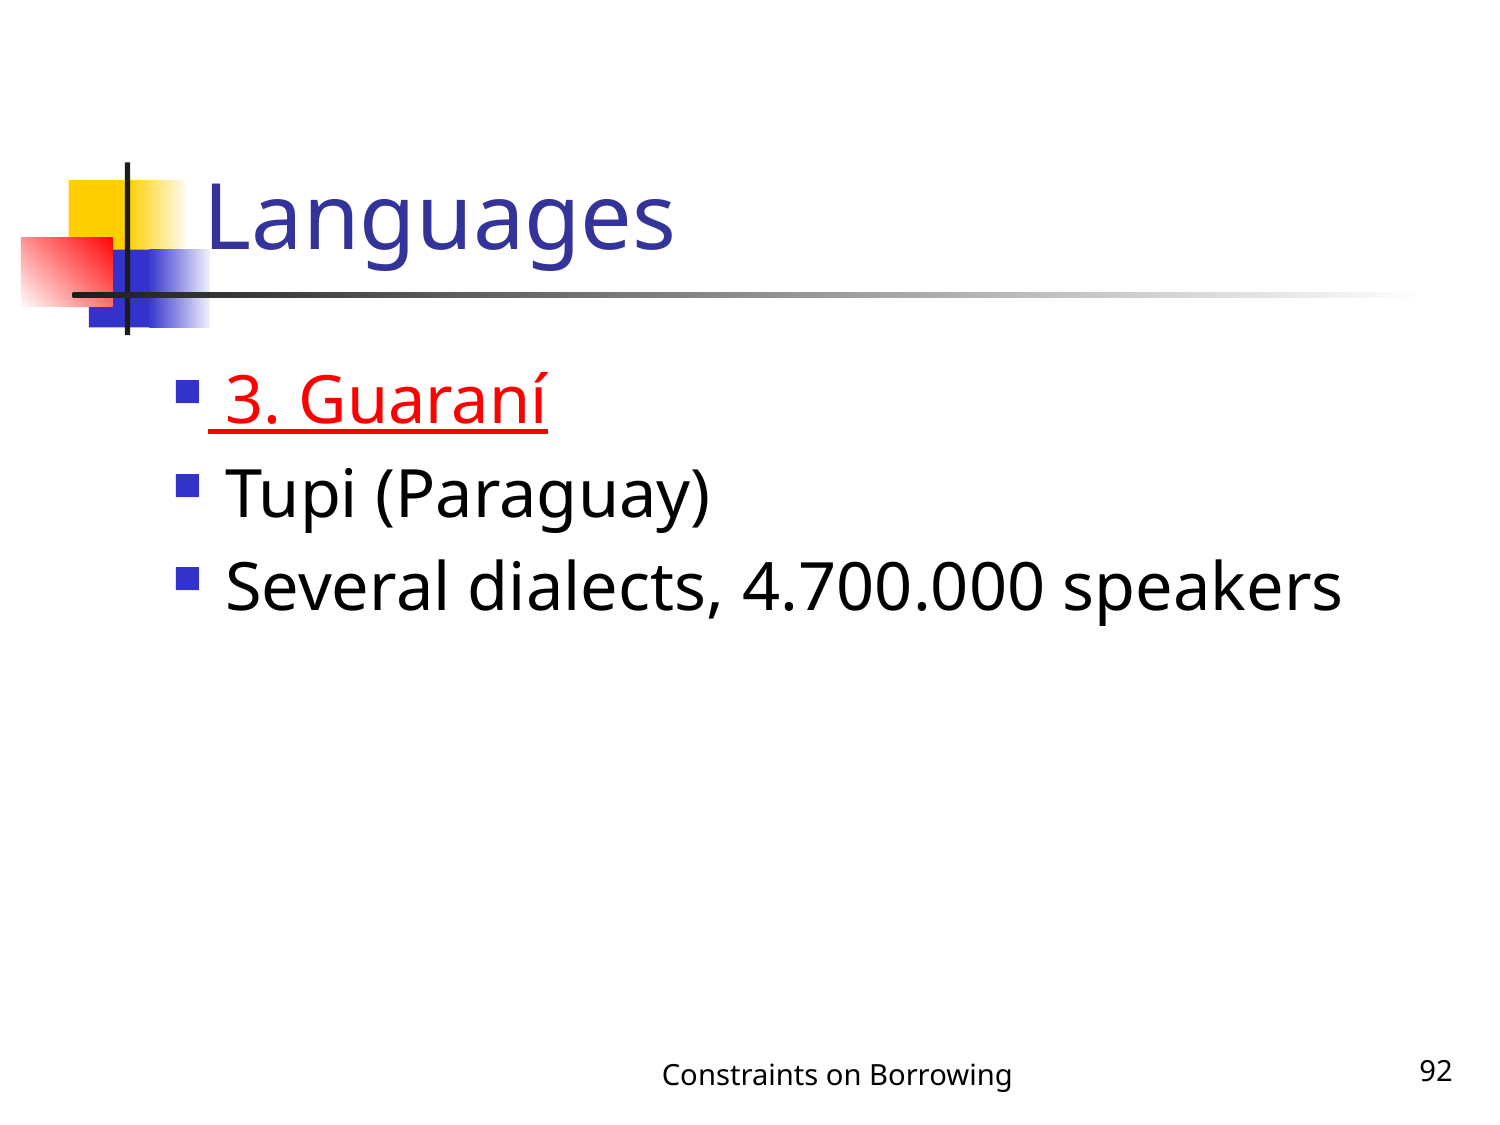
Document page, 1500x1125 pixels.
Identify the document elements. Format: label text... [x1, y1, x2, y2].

slide_number 92 [1154, 1023, 1468, 1100]
text_box 3. Guaraní Tupi (Paraguay) Several dialects, 4.700.000 speakers [157, 349, 1360, 632]
title Languages [188, 34, 1468, 276]
footer Constraints on Borrowing [599, 1023, 1076, 1100]
